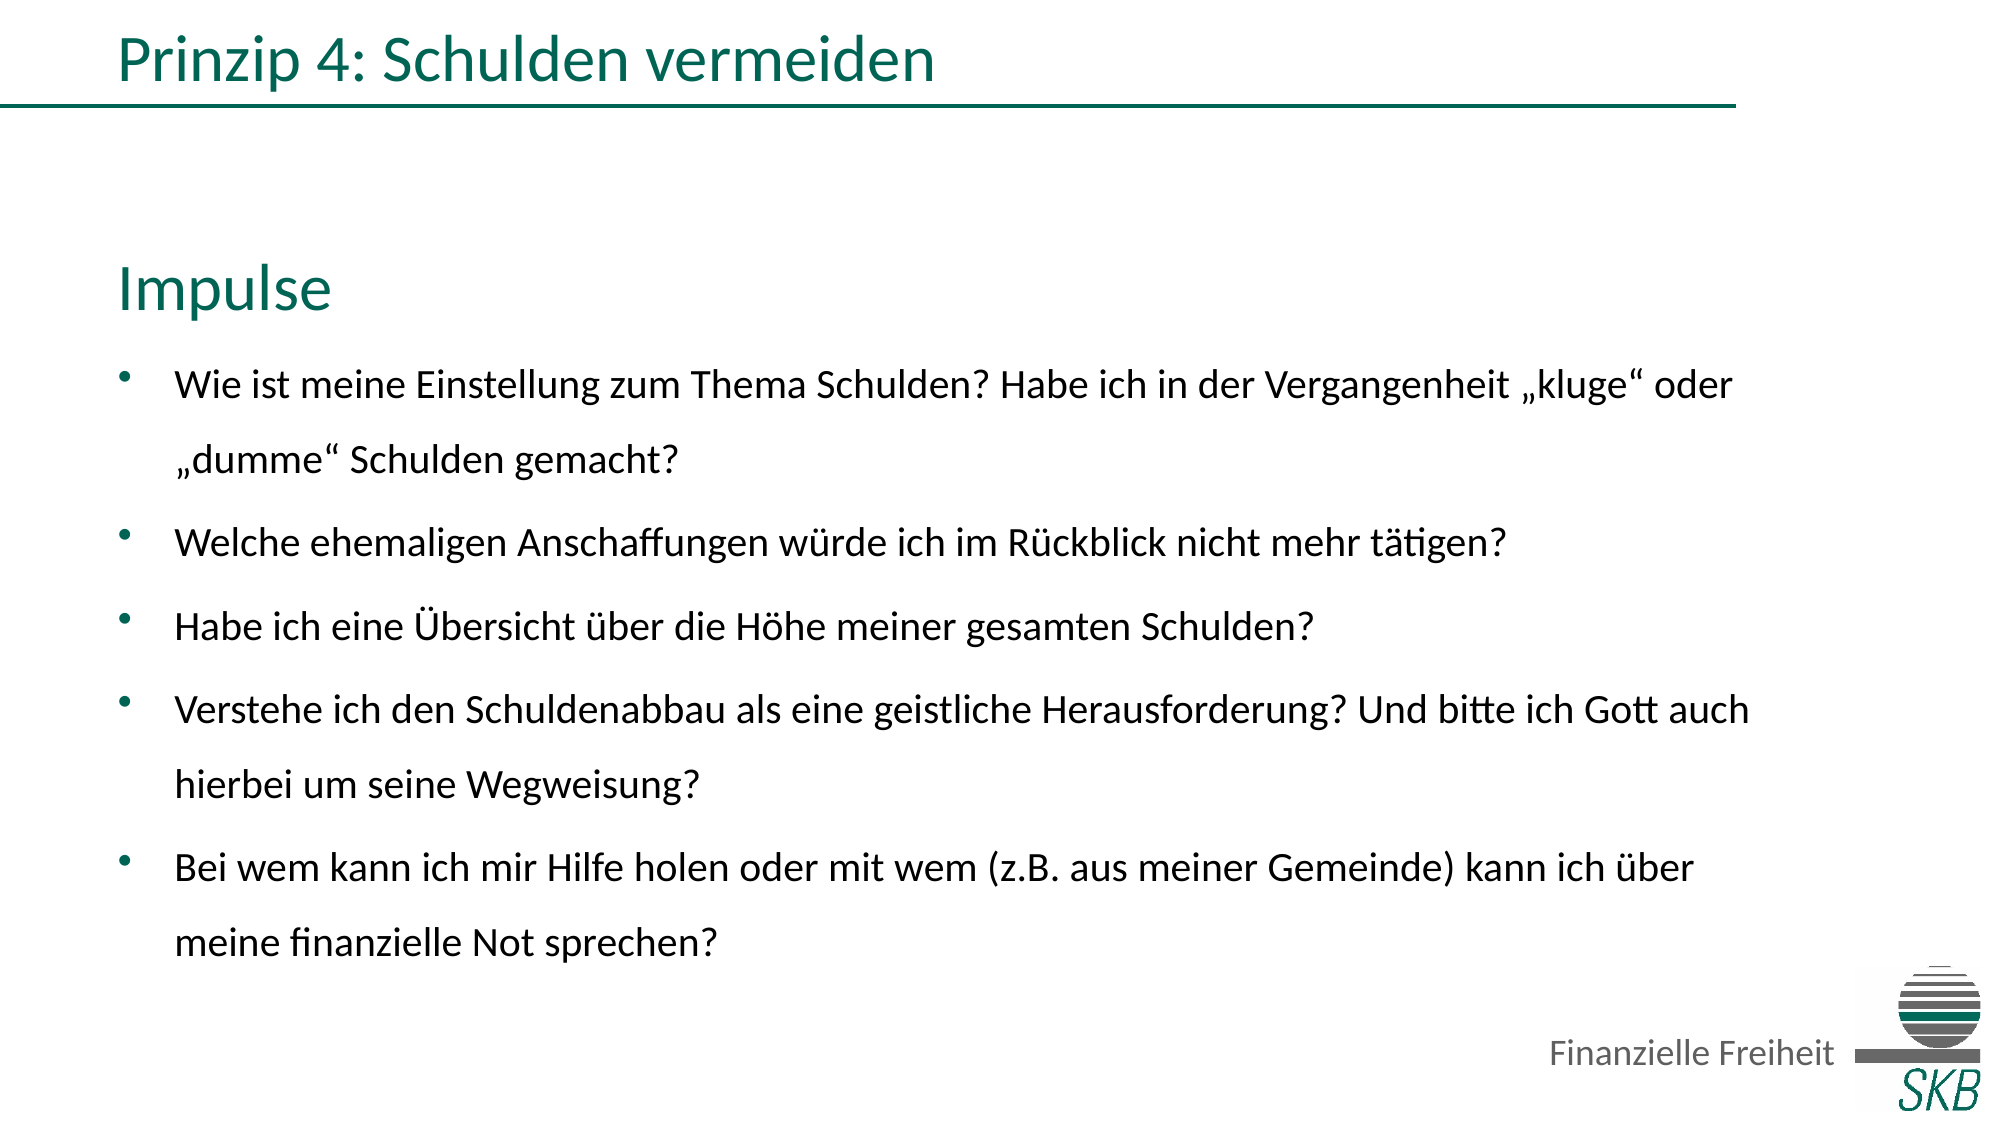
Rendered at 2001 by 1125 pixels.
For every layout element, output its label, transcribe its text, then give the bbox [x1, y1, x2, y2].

picture [1855, 966, 1981, 1111]
text_box Prinzip 4: Schulden vermeiden [102, 7, 1300, 80]
list Impulse Wie ist meine Einstellung zum Thema Schulden? Habe ich in der Vergangenheit „kluge“ oder „dumme“ Schulden gemacht? Welche ehemaligen Anschaffungen würde ich im Rückblick nicht mehr tätigen? Habe ich eine Übersicht über die Höhe meiner gesamten Schulden? Verstehe ich den Schuldenabbau als eine geistliche Herausforderung? Und bitte ich Gott auch hierbei um seine Wegweisung? Bei wem kann ich mir Hilfe holen oder mit wem (z.B. aus meiner Gemeinde) kann ich über meine finanzielle Not sprechen? [117, 243, 1780, 944]
